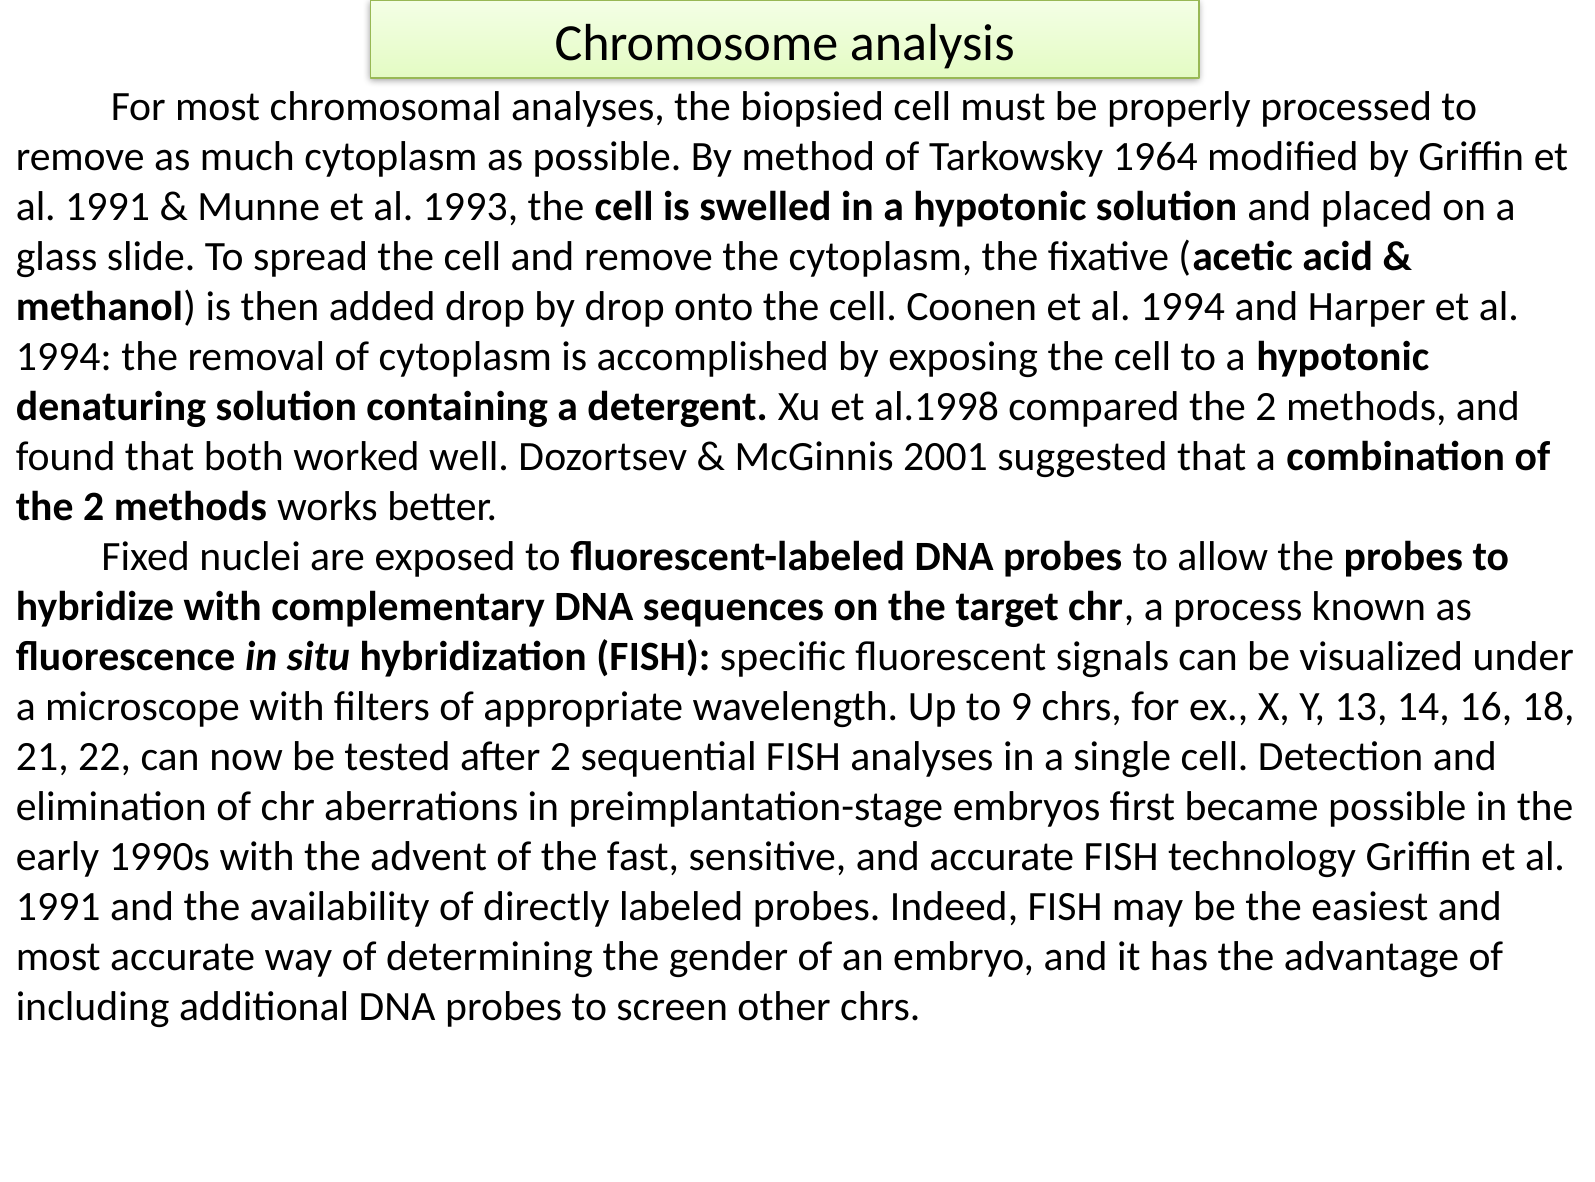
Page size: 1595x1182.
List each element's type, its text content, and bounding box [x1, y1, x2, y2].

text_box Chromosome analysis [370, 0, 1200, 70]
text_box For most chromosomal analyses, the biopsied cell must be properly processed to remove as much cytoplasm as possible. By method of Tarkowsky 1964 modified by Griffin et al. 1991 & Munne et al. 1993, the cell is swelled in a hypotonic solution and placed on a glass slide. To spread the cell and remove the cytoplasm, the fixative (acetic acid & methanol) is then added drop by drop onto the cell. Coonen et al. 1994 and Harper et al. 1994: the removal of cytoplasm is accomplished by exposing the cell to a hypotonic denaturing solution containing a detergent. Xu et al.1998 compared the 2 methods, and found that both worked well. Dozortsev & McGinnis 2001 suggested that a combination of the 2 methods works better. Fixed nuclei are exposed to fluorescent-labeled DNA probes to allow the probes to hybridize with complementary DNA sequences on the target chr, a process known as fluorescence in situ hybridization (FISH): specific fluorescent signals can be visualized under a microscope with filters of appropriate wavelength. Up to 9 chrs, for ex., X, Y, 13, 14, 16, 18, 21, 22, can now be tested after 2 sequential FISH analyses in a single cell. Detection and elimination of chr aberrations in preimplantation-stage embryos first became possible in the early 1990s with the advent of the fast, sensitive, and accurate FISH technology Griffin et al. 1991 and the availability of directly labeled probes. Indeed, FISH may be the easiest and most accurate way of determining the gender of an embryo, and it has the advantage of including additional DNA probes to screen other chrs. [0, 70, 1595, 1038]
